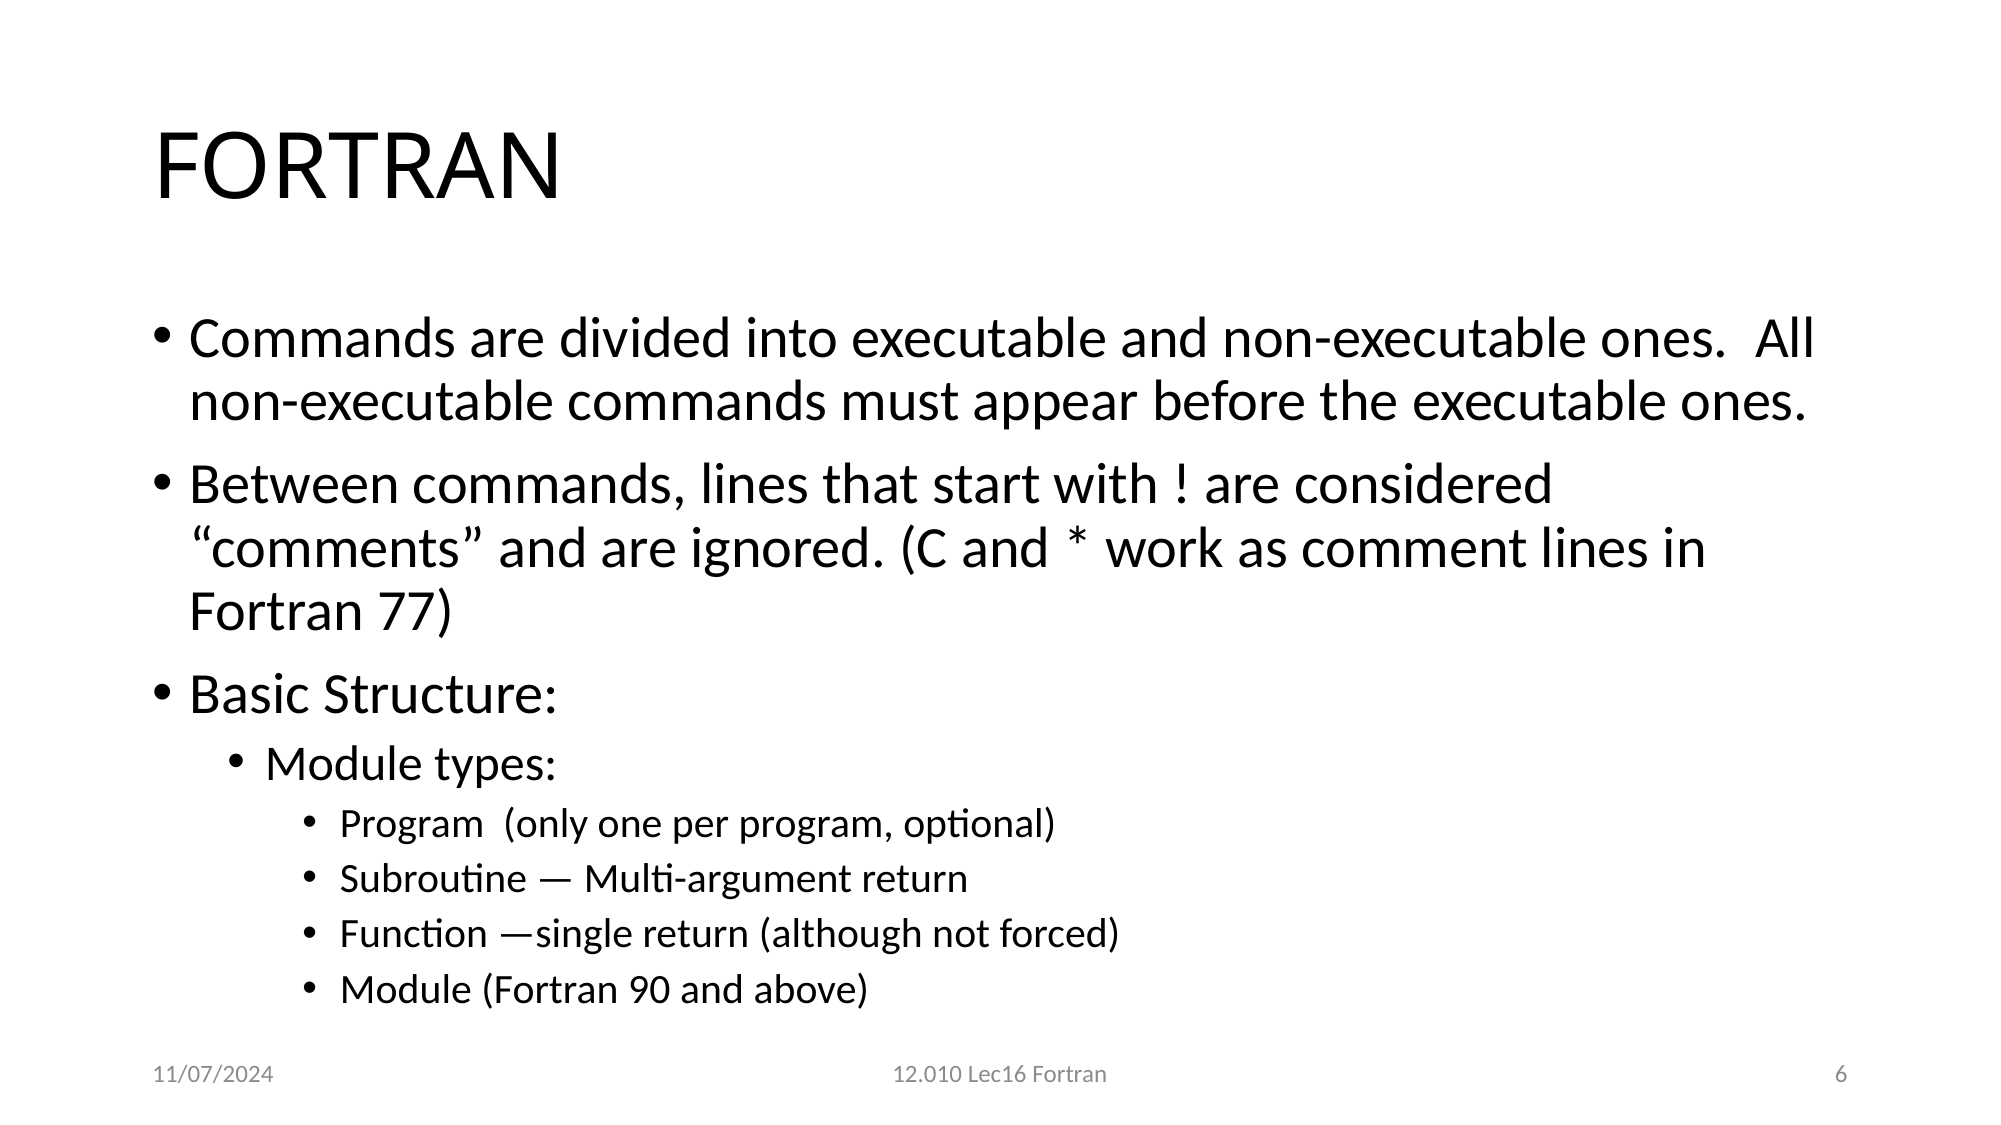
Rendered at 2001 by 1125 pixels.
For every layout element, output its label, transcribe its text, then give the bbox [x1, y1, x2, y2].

title FORTRAN [137, 59, 1863, 278]
slide_number 6 [1412, 1042, 1863, 1103]
footer 12.010 Lec16 Fortran [662, 1042, 1338, 1103]
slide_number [137, 1042, 588, 1103]
list Commands are divided into executable and non-executable ones. All non-executable commands must appear before the executable ones. Between commands, lines that start with ! are considered “comments” and are ignored. (C and * work as comment lines in Fortran 77) Basic Structure: Module types: Program (only one per program, optional) Subroutine — Multi-argument return Function —single return (although not forced) Module (Fortran 90 and above) [137, 299, 1863, 1014]
